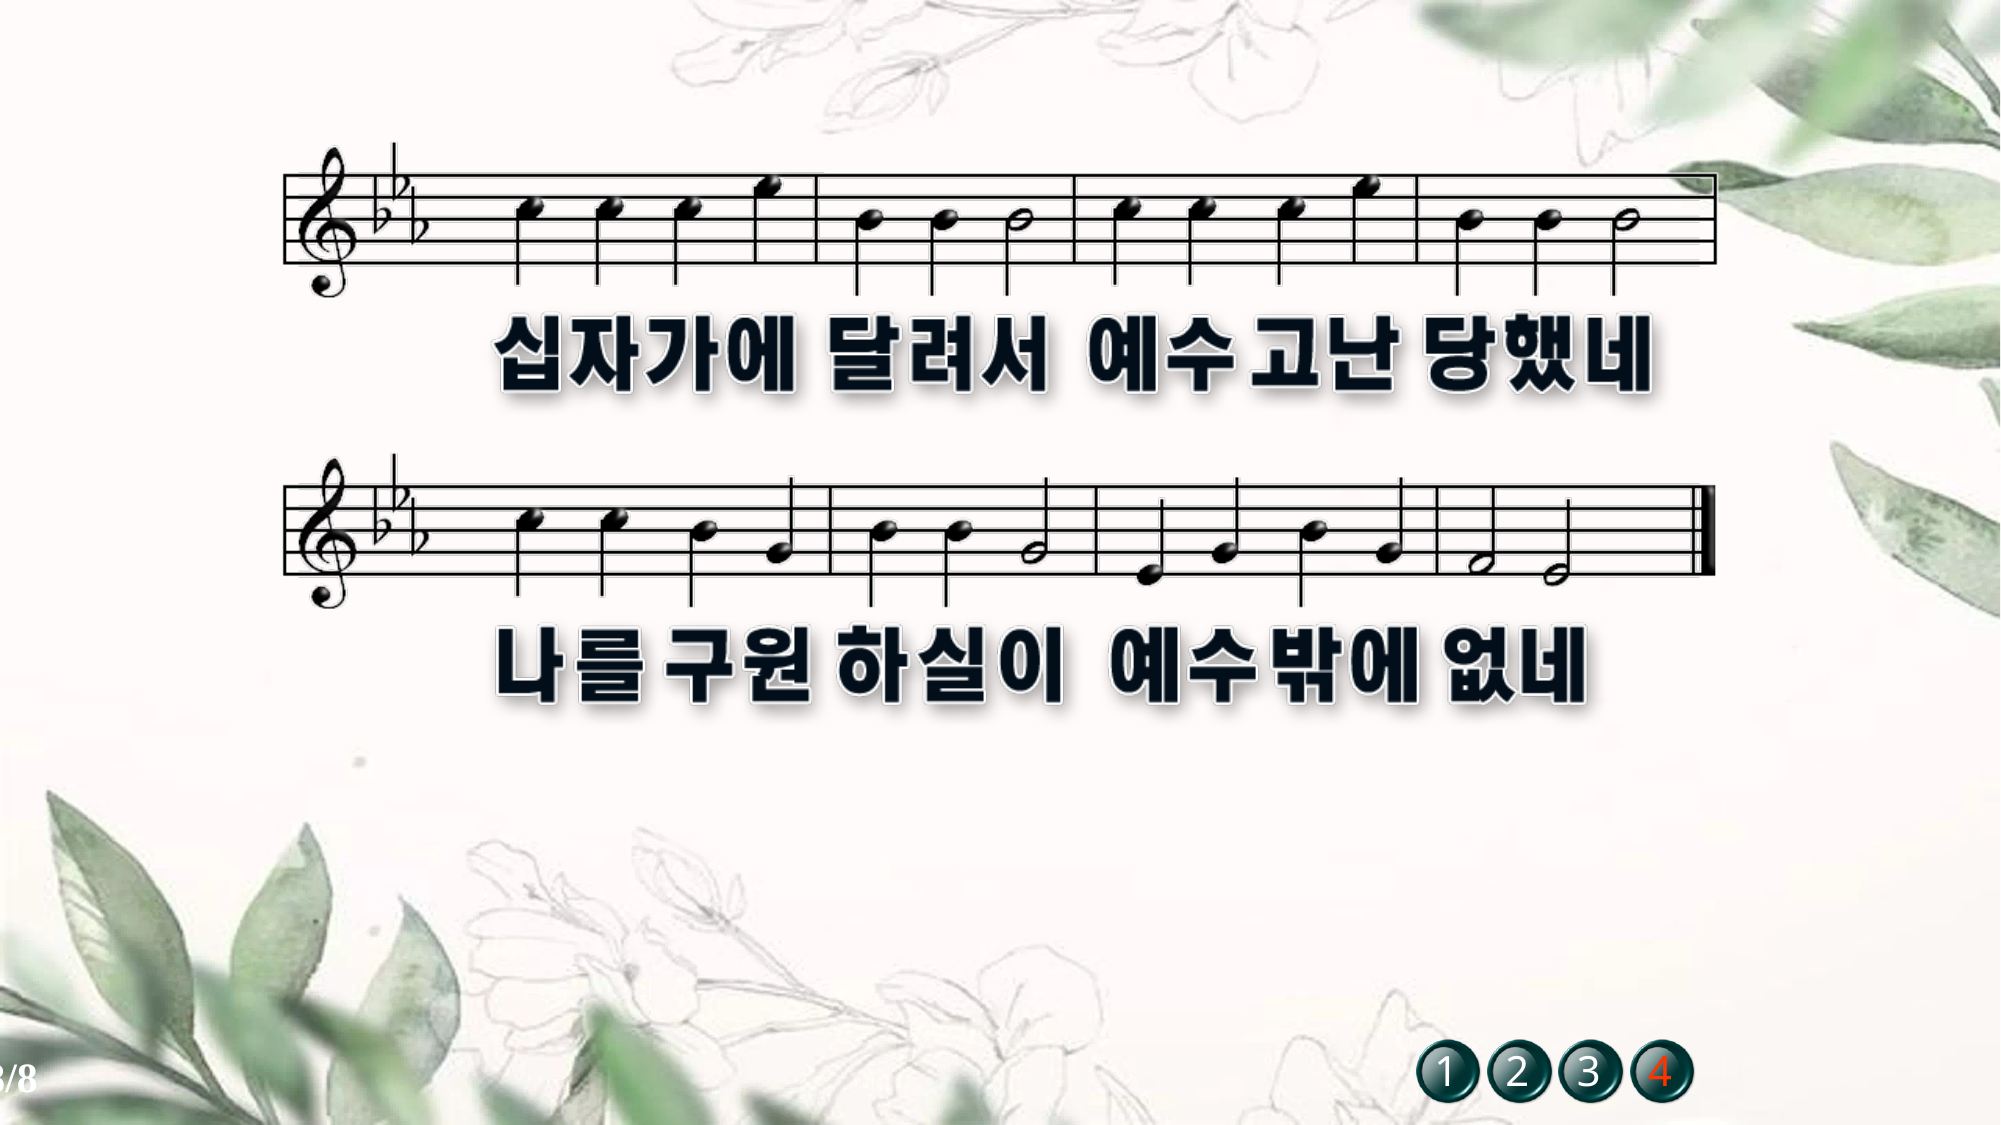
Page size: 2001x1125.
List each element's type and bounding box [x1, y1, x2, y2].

picture [0, 0, 2001, 1125]
text_box [1484, 1035, 1555, 1106]
text_box [1627, 1035, 1697, 1106]
text_box [1555, 1035, 1626, 1106]
text_box [1413, 1035, 1484, 1106]
